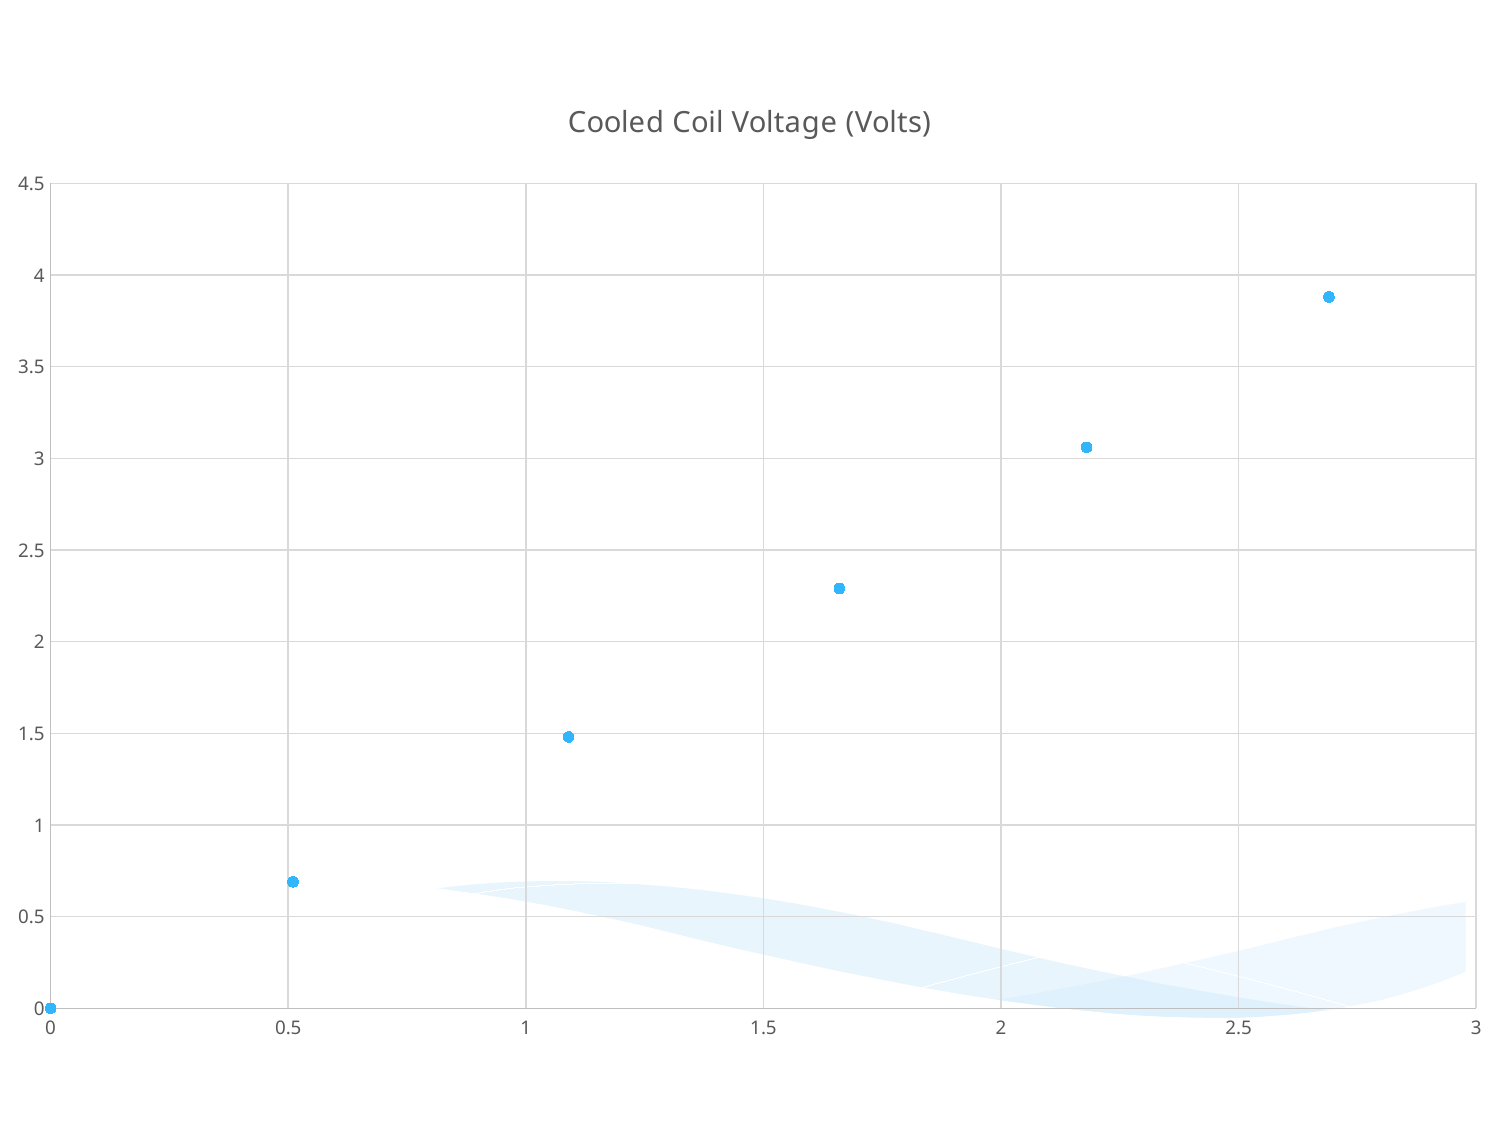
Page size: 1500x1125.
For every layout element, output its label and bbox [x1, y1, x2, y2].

chart [0, 63, 1500, 1062]
